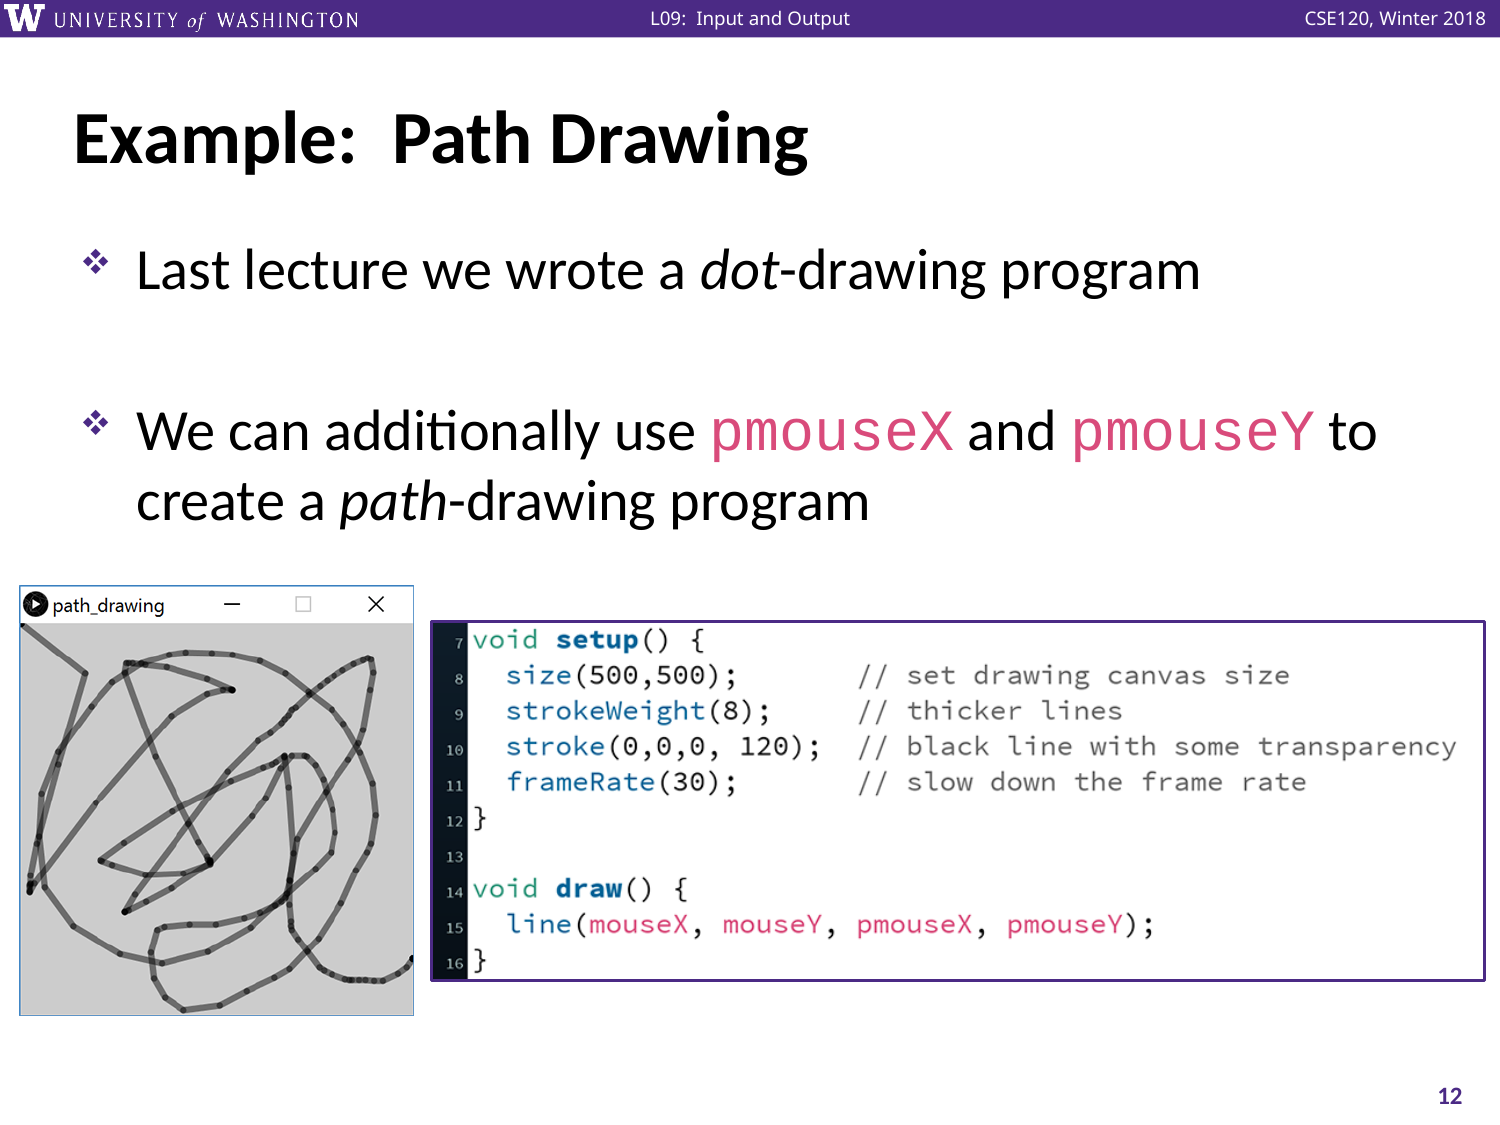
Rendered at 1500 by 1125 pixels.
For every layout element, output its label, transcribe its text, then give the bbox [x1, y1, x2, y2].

picture [18, 585, 414, 1017]
slide_number 12 [1400, 1065, 1500, 1125]
list Last lecture we wrote a dot-drawing program We can additionally use pmouseX and pmouseY to create a path-drawing program [64, 223, 1438, 1040]
title Example: Path Drawing [58, 71, 1438, 197]
picture [432, 622, 1484, 979]
picture [4, 4, 358, 32]
